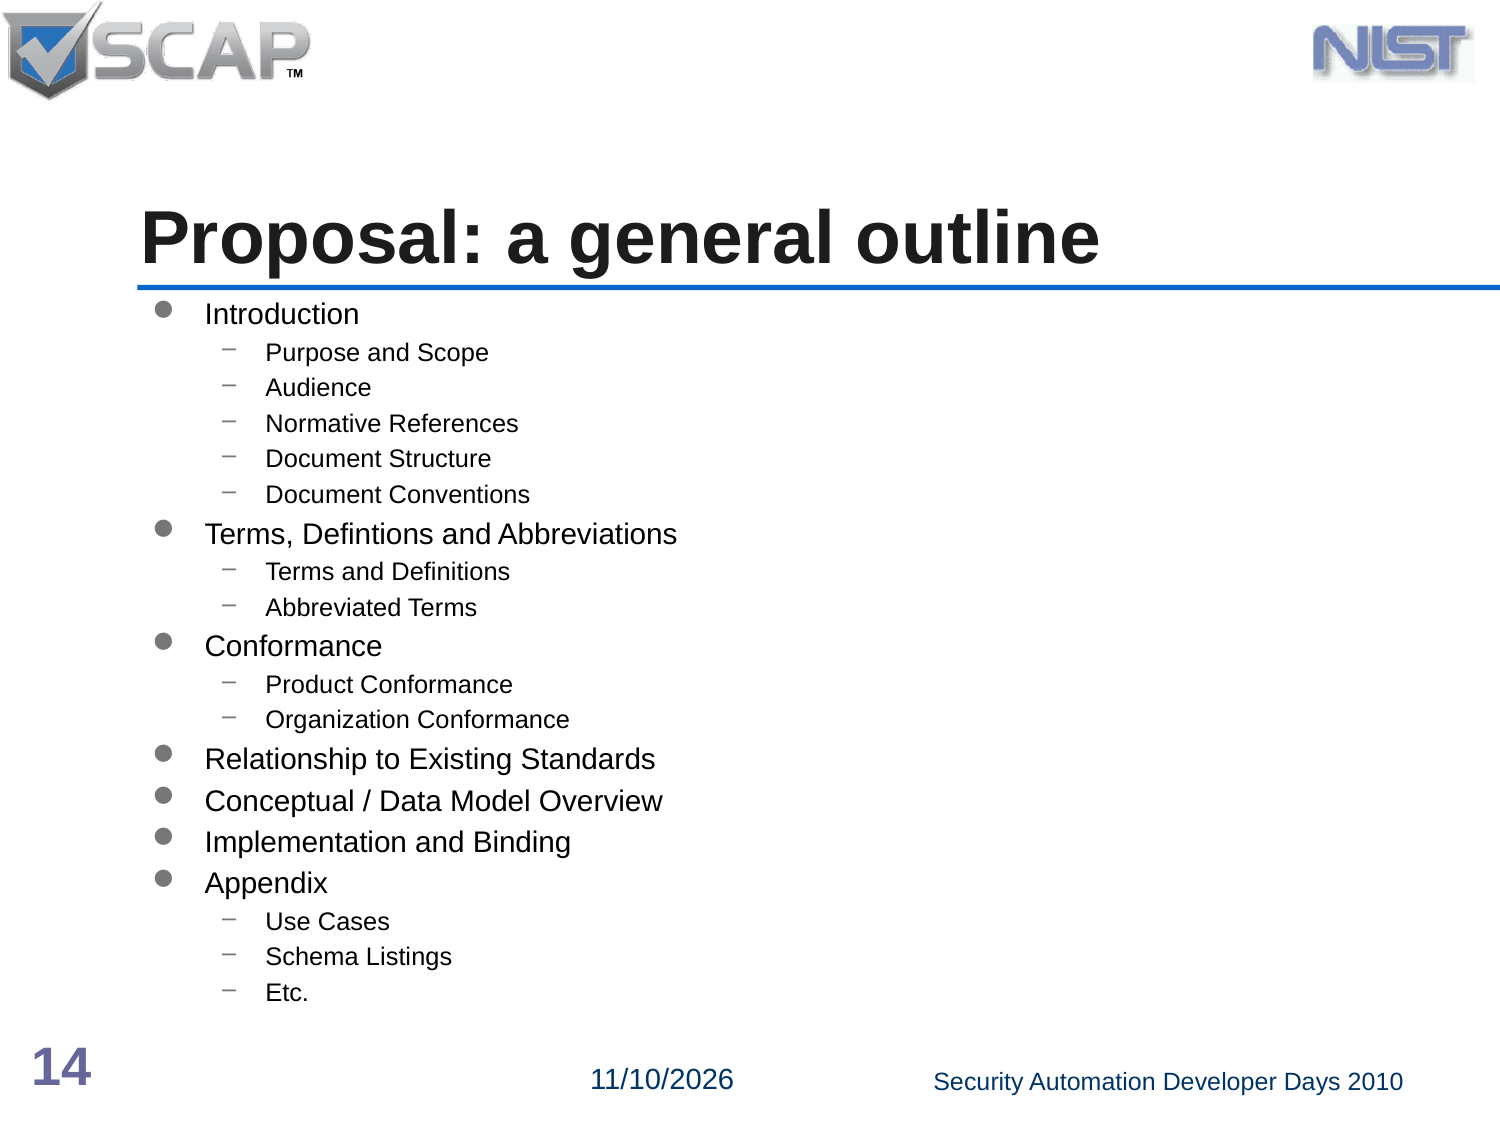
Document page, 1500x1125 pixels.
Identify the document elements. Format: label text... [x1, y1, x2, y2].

list Introduction Purpose and Scope Audience Normative References Document Structure Document Conventions Terms, Defintions and Abbreviations Terms and Definitions Abbreviated Terms Conformance Product Conformance Organization Conformance Relationship to Existing Standards Conceptual / Data Model Overview Implementation and Binding Appendix Use Cases Schema Listings Etc. [137, 287, 1400, 1026]
title Proposal: a general outline [124, 99, 1426, 288]
slide_number 14 [13, 1023, 111, 1105]
picture [0, 0, 313, 103]
picture [1312, 24, 1475, 83]
footer Security Automation Developer Days 2010 [912, 1024, 1426, 1104]
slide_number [399, 1024, 750, 1104]
